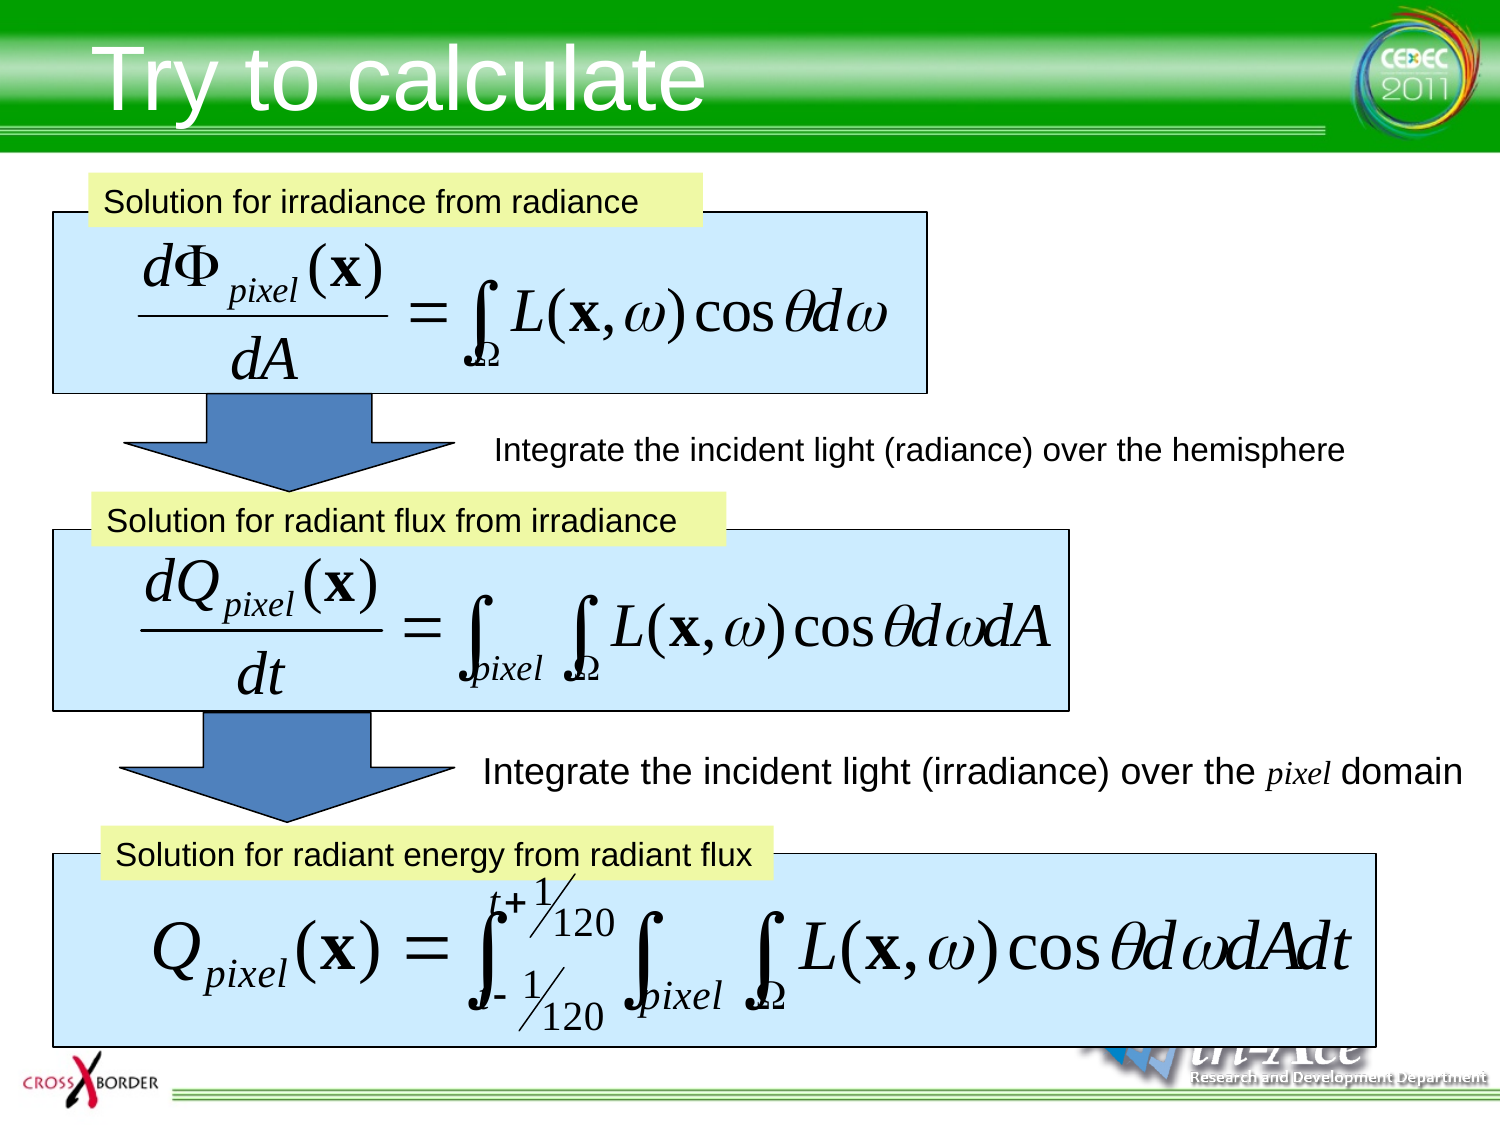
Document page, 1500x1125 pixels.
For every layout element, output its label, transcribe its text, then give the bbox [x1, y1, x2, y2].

picture [0, 0, 1500, 155]
text_box [53, 529, 125, 711]
text_box [53, 853, 137, 1047]
text_box Integrate the incident light (irradiance) over the pixel domain [467, 739, 1479, 800]
text_box Solution for radiant energy from radiant flux [100, 825, 774, 881]
text_box [52, 212, 126, 394]
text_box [130, 542, 1060, 709]
title Try to calculate [74, 7, 1426, 140]
picture [0, 987, 1500, 1125]
text_box Solution for radiant flux from irradiance [91, 491, 727, 547]
text_box Integrate the incident light (radiance) over the hemisphere [479, 420, 1363, 476]
text_box [123, 402, 455, 492]
text_box [774, 853, 1376, 1047]
text_box [727, 529, 1069, 711]
text_box [703, 212, 927, 394]
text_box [128, 228, 899, 394]
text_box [142, 857, 1365, 1048]
text_box Solution for irradiance from radiance [88, 172, 703, 228]
text_box [119, 717, 455, 823]
